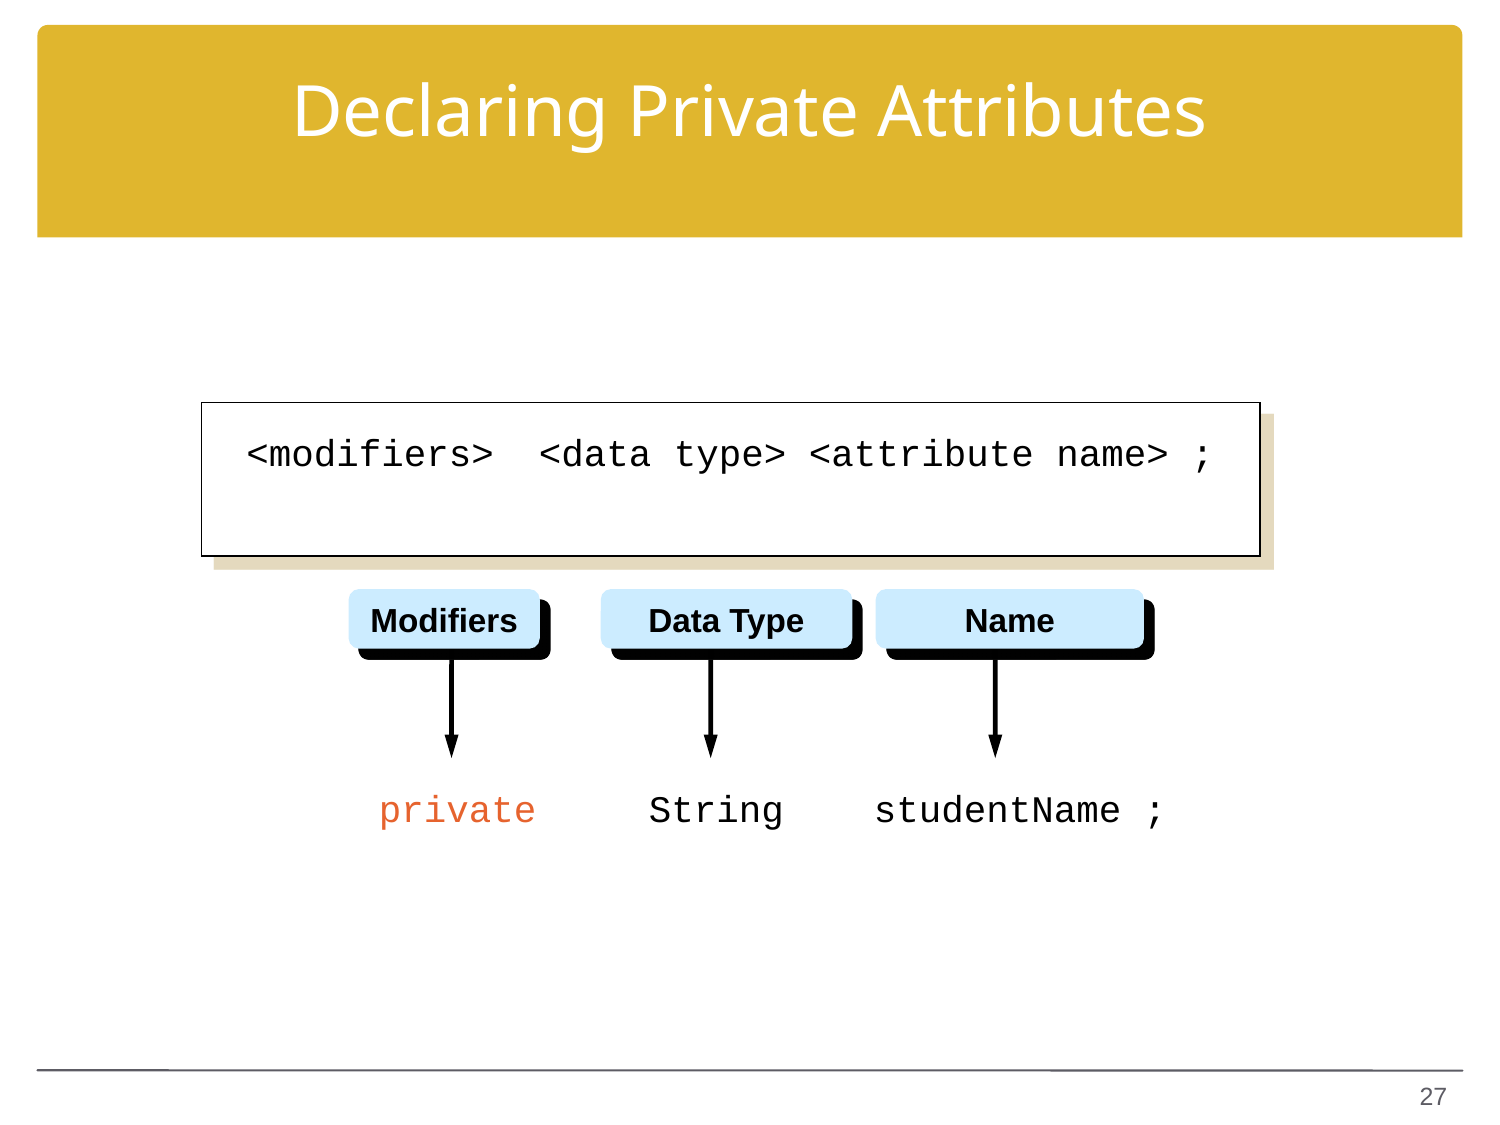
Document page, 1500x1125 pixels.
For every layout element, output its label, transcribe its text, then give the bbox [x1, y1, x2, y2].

text_box private String studentName ; [289, 777, 1214, 837]
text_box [201, 402, 1288, 557]
text_box Data Type [601, 589, 852, 648]
slide_number 27 [1112, 1069, 1463, 1123]
text_box [445, 659, 458, 759]
text_box Modifiers [349, 589, 539, 648]
text_box [989, 659, 1002, 759]
text_box Name [876, 589, 1144, 648]
text_box [704, 659, 717, 759]
title Declaring Private Attributes [0, 58, 1500, 158]
